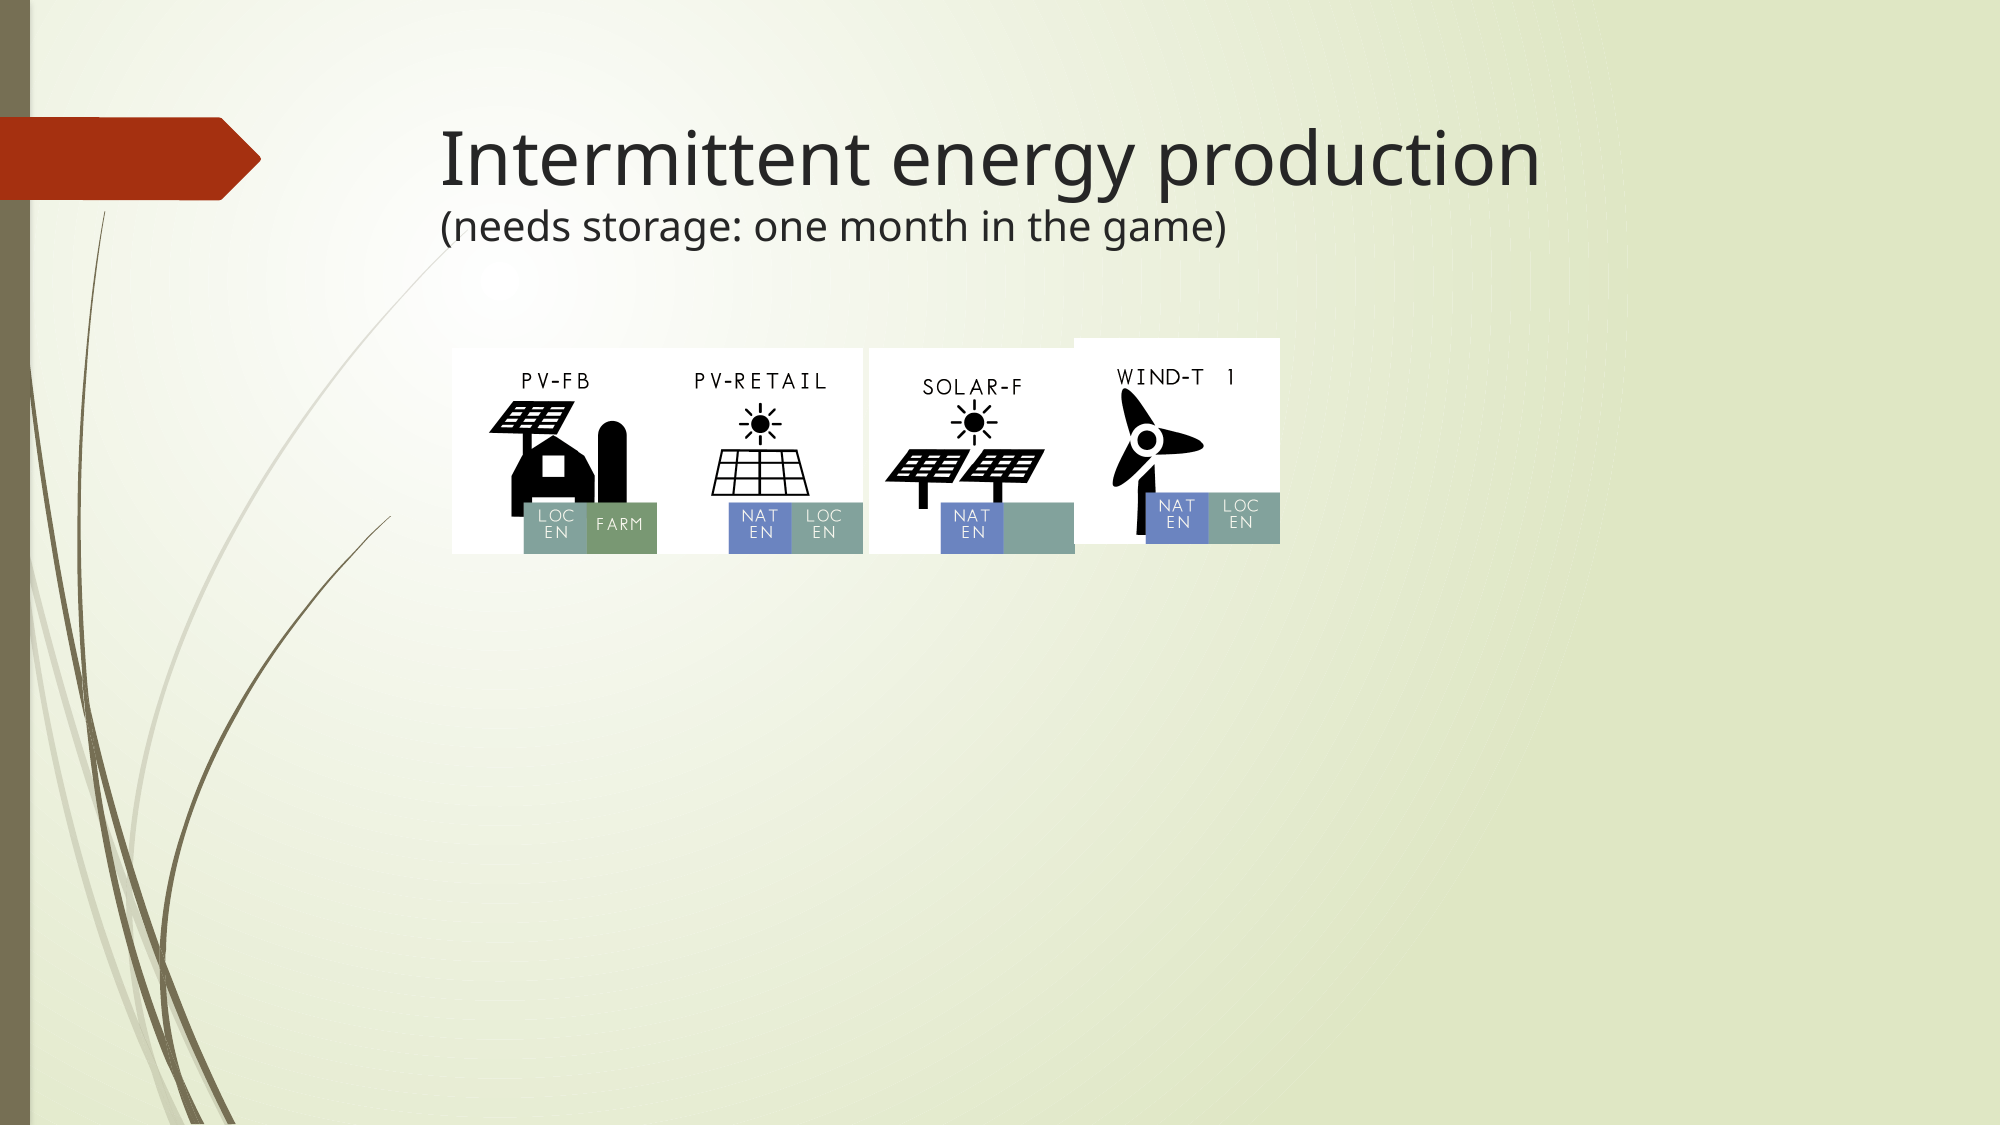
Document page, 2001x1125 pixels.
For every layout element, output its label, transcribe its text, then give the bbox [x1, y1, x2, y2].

title Intermittent energy production (needs storage: one month in the game) [425, 102, 1888, 313]
picture [657, 348, 863, 554]
picture [869, 338, 1280, 554]
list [452, 348, 657, 554]
